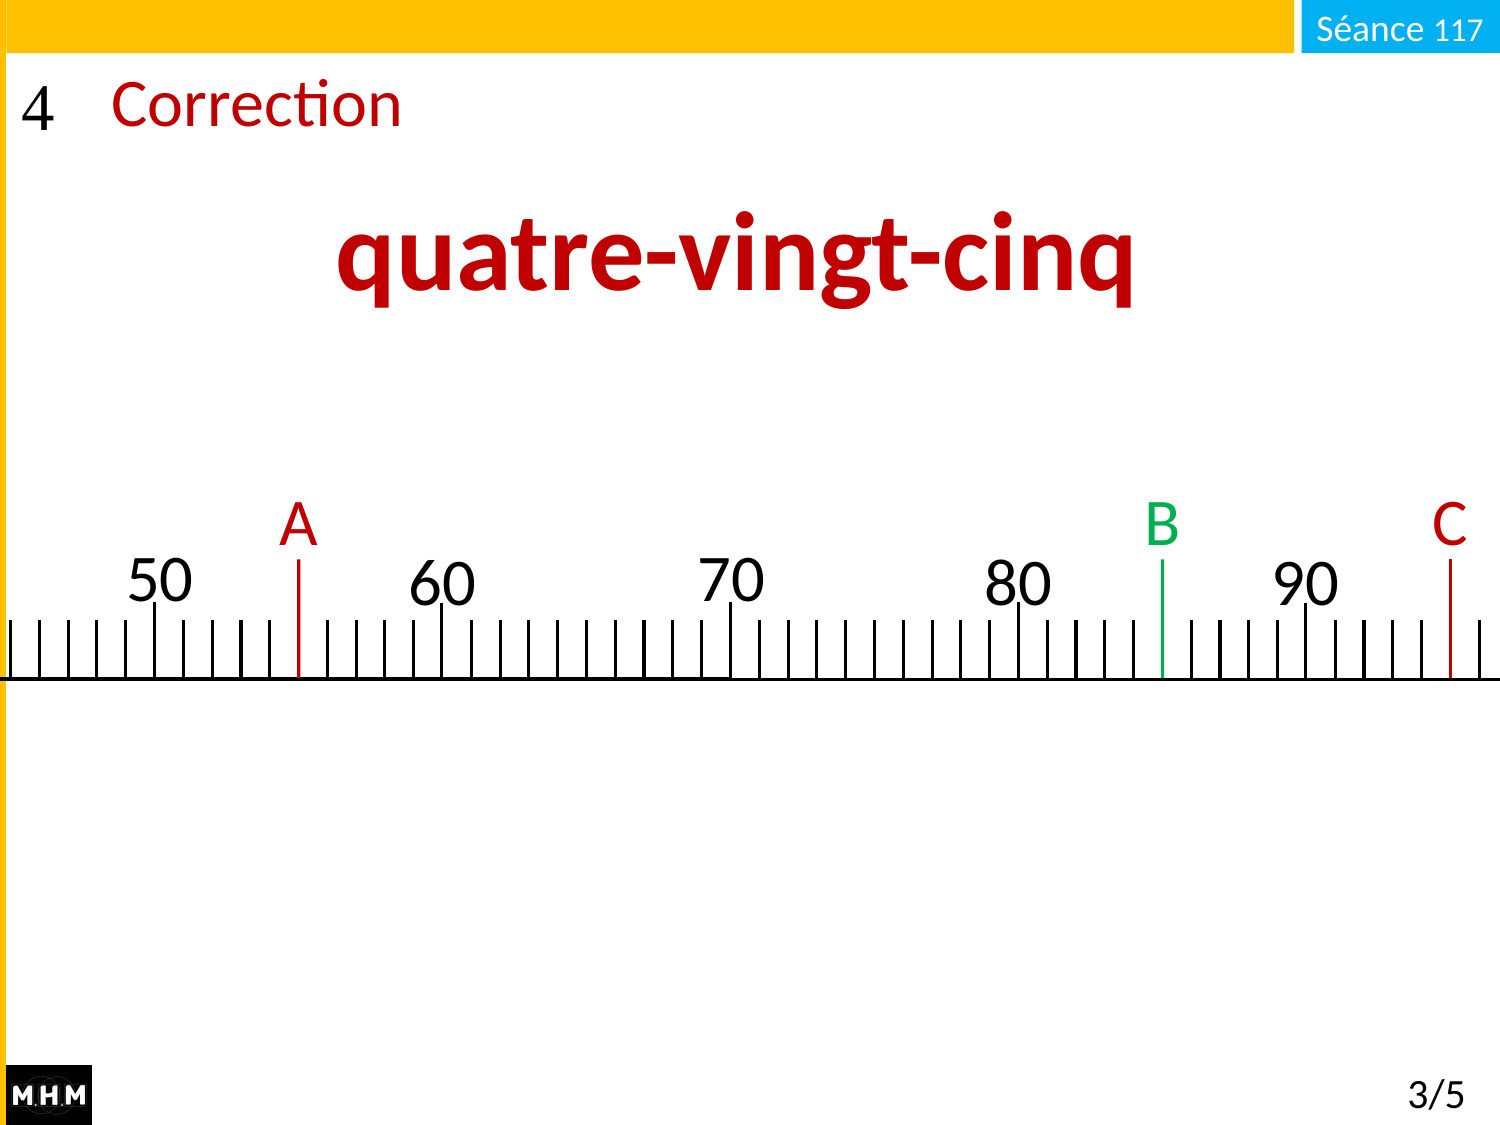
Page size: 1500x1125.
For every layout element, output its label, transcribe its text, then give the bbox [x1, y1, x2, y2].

title Correction [96, 60, 1391, 150]
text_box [1122, 479, 1203, 679]
text_box 50 [126, 534, 206, 602]
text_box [258, 479, 339, 679]
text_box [1410, 479, 1490, 679]
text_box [0, 602, 1500, 680]
text_box 90 [1271, 538, 1351, 602]
text_box 80 [978, 538, 1058, 602]
text_box 60 [402, 538, 482, 602]
picture [6, 1065, 92, 1125]
text_box 70 [697, 534, 777, 602]
text_box quatre-vingt-cinq [273, 170, 1202, 321]
list 3/5 [1373, 1064, 1500, 1125]
